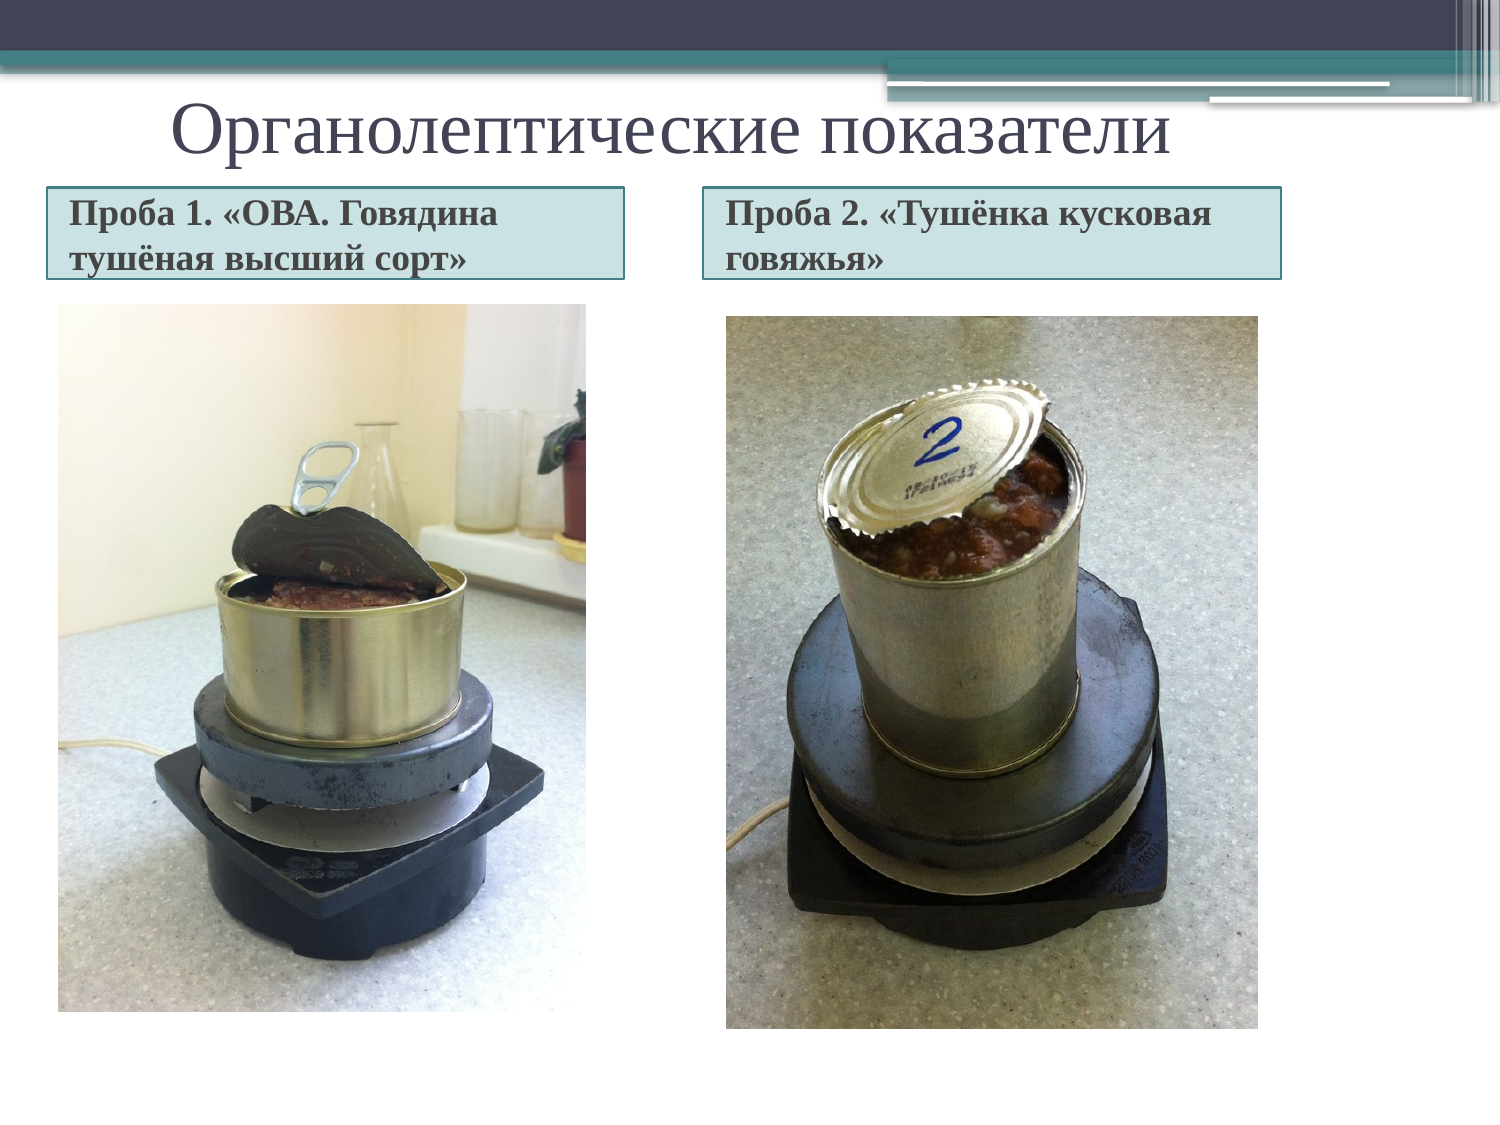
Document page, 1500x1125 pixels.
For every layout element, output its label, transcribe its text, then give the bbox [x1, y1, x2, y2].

list Проба 2. «Тушёнка кусковая говяжья» [702, 186, 1282, 280]
list Проба 1. «ОВА. Говядина тушёная высший сорт» [46, 186, 625, 280]
title Органолептические показатели [35, 70, 1308, 176]
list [58, 304, 587, 1012]
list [726, 316, 1259, 1030]
